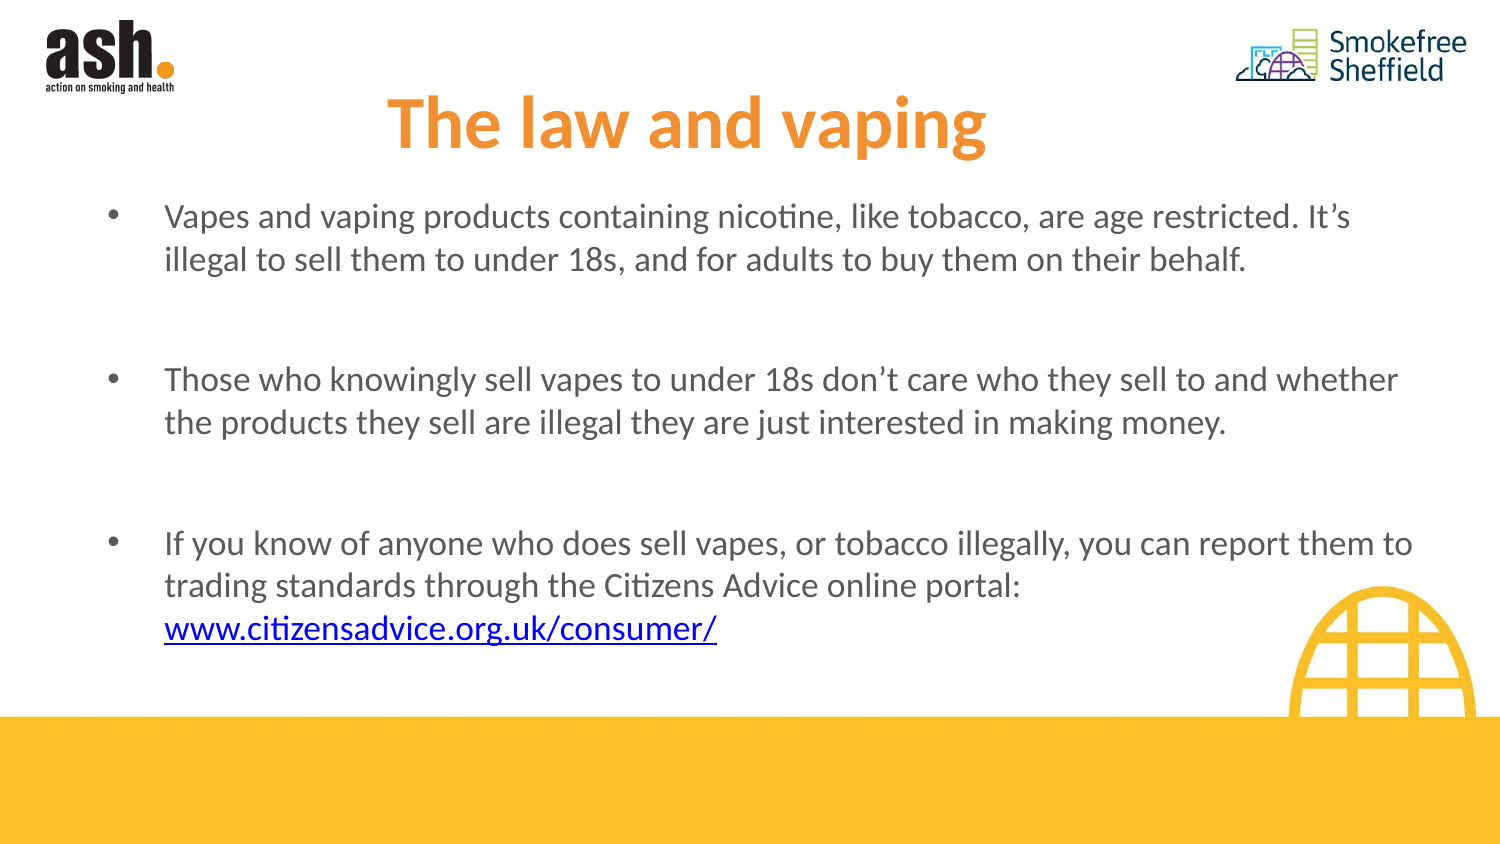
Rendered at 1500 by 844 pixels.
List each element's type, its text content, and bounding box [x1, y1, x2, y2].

list Vapes and vaping products containing nicotine, like tobacco, are age restricted. It’s illegal to sell them to under 18s, and for adults to buy them on their behalf. Those who knowingly sell vapes to under 18s don’t care who they sell to and whether the products they sell are illegal they are just interested in making money. If you know of anyone who does sell vapes, or tobacco illegally, you can report them to trading standards through the Citizens Advice online portal: www.citizensadvice.org.uk/consumer/ [92, 185, 1443, 658]
title The law and vaping [81, 47, 1312, 189]
picture [0, 0, 1500, 844]
